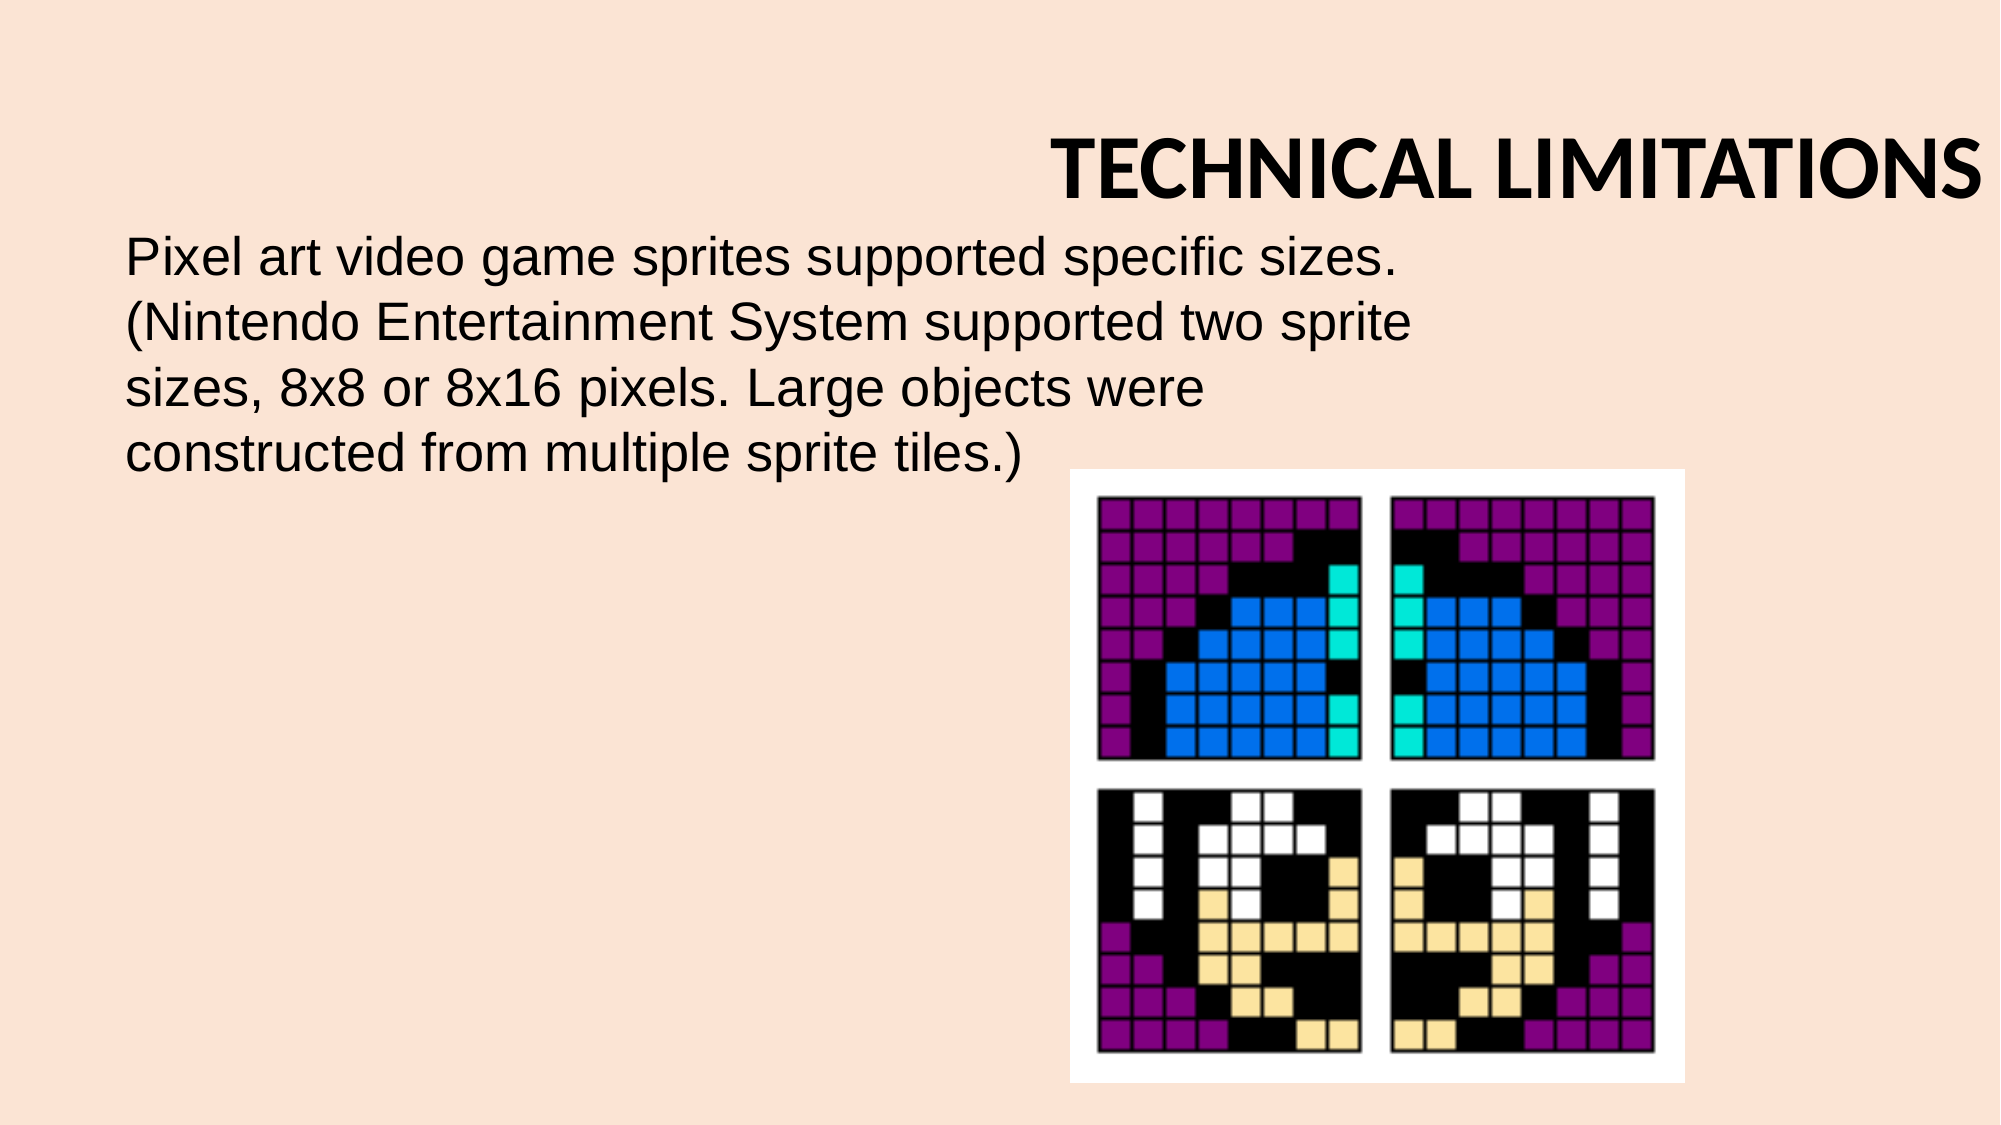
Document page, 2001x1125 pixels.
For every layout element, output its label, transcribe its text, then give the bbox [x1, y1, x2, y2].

title TECHNICAL LIMITATIONS [0, 59, 2000, 278]
picture [1070, 468, 1685, 1083]
text_box Pixel art video game sprites supported specific sizes. (Nintendo Entertainment System supported two sprite sizes, 8x8 or 8x16 pixels. Large objects were constructed from multiple sprite tiles.) [110, 214, 1456, 1125]
